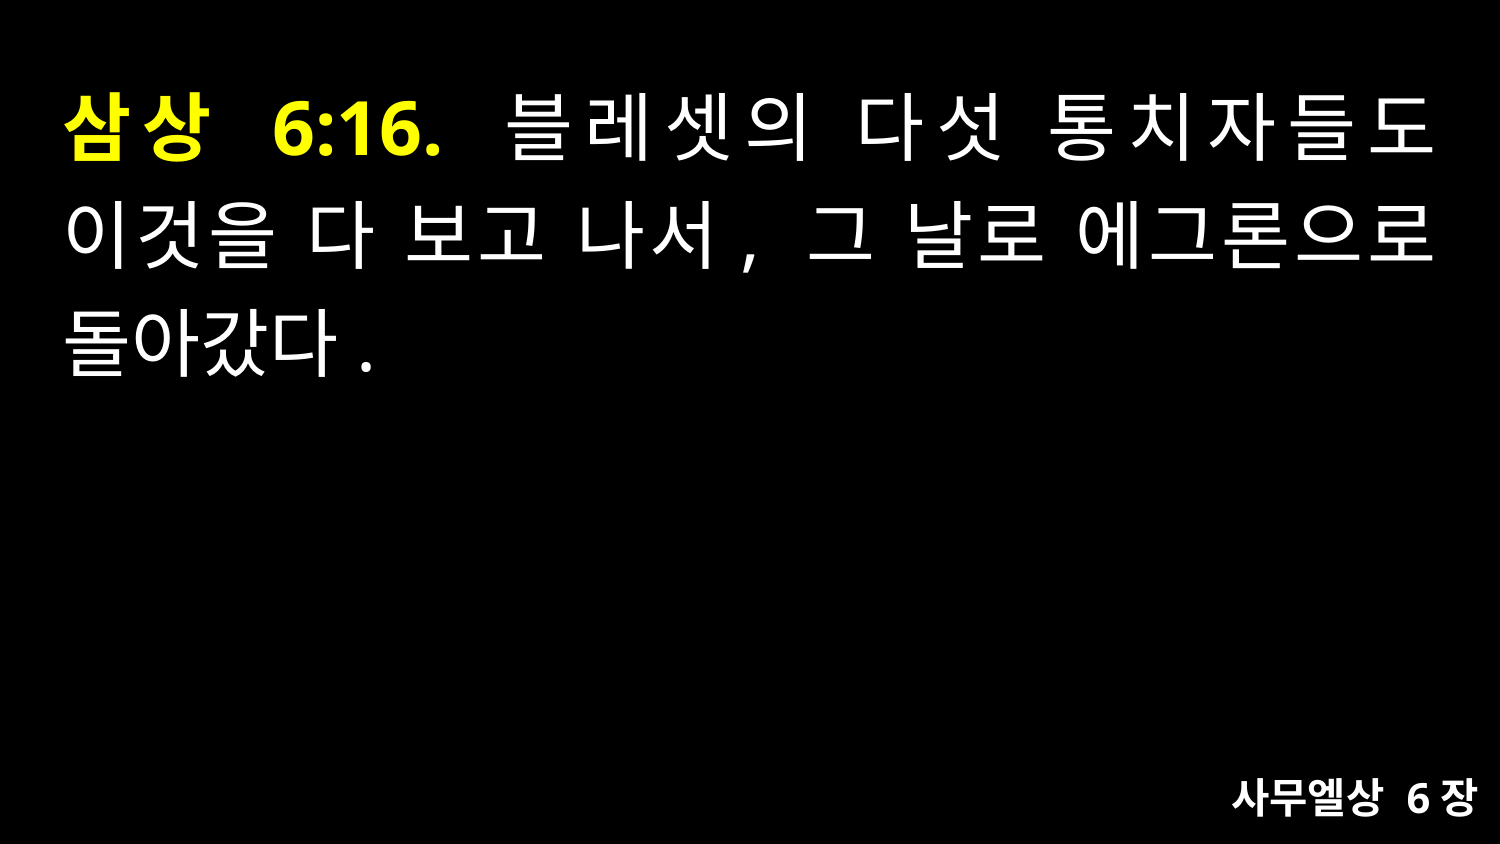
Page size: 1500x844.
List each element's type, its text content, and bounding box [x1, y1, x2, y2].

subtitle 사무엘상 6장 [916, 770, 1500, 844]
title 삼상 6:16. 블레셋의 다섯 통치자들도 이것을 다 보고 나서, 그 날로 에그론으로 돌아갔다. [0, 0, 1500, 844]
